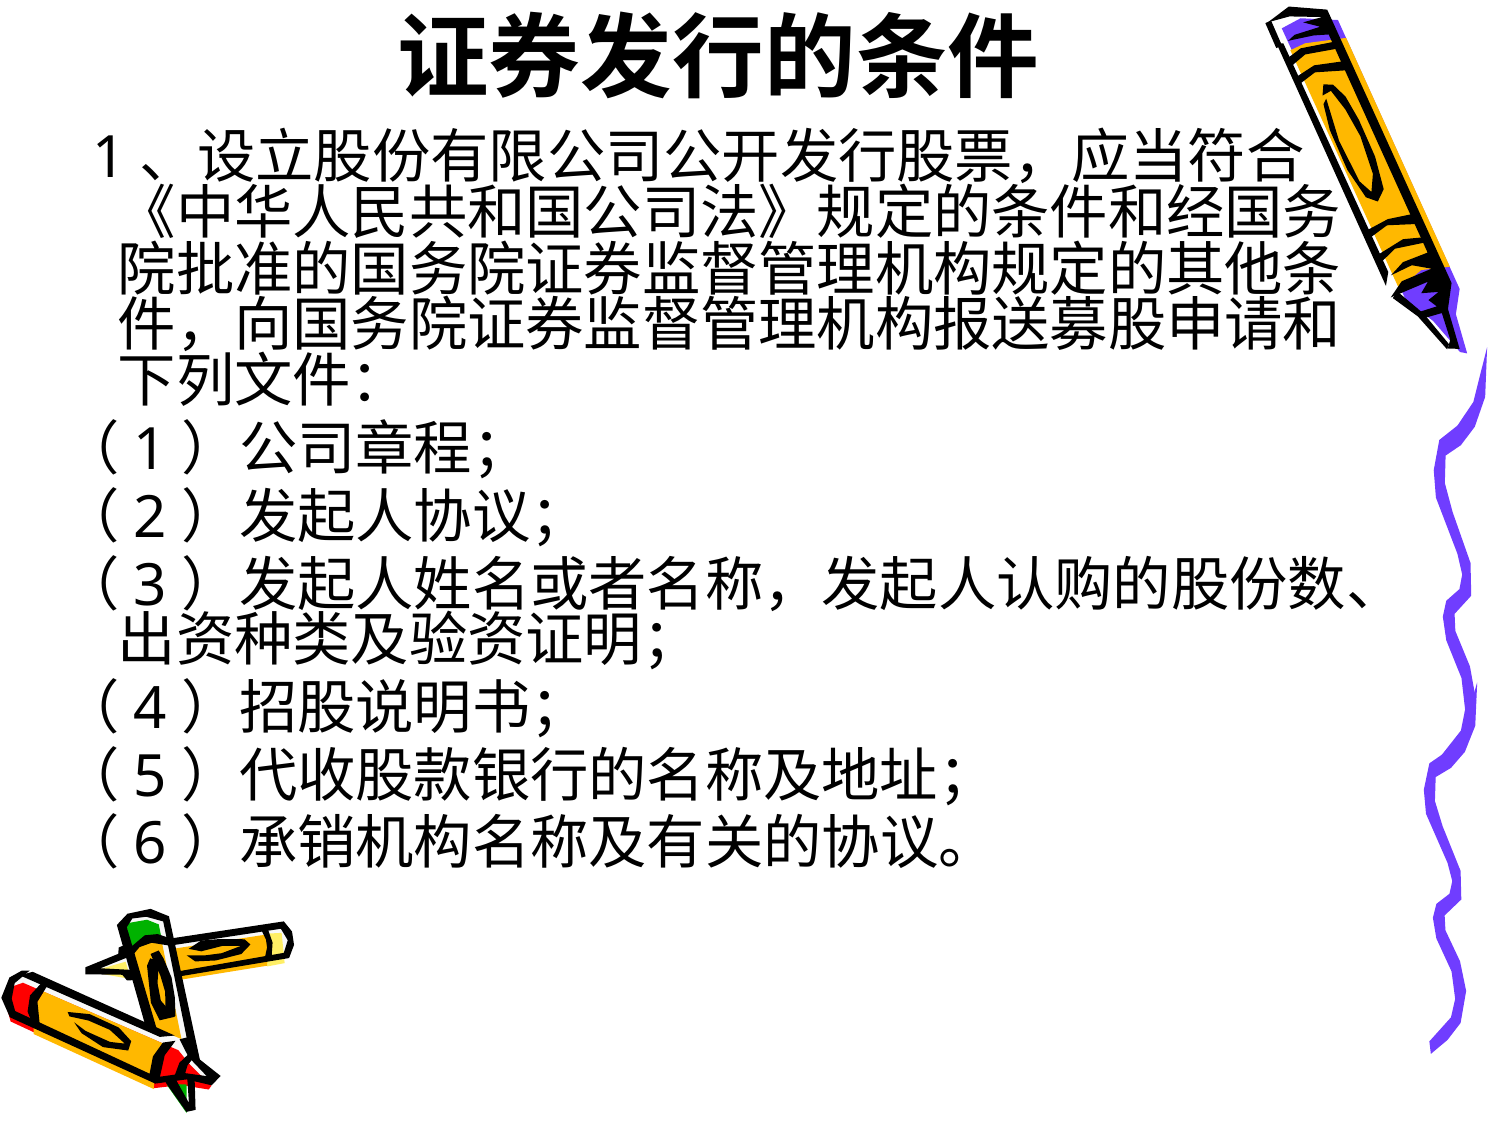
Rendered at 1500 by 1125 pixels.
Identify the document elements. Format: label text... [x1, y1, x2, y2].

title 证券发行的条件 [182, 6, 1255, 117]
list 1、设立股份有限公司公开发行股票，应当符合《中华人民共和国公司法》规定的条件和经国务院批准的国务院证券监督管理机构规定的其他条件，向国务院证券监督管理机构报送募股申请和下列文件： （1）公司章程； （2）发起人协议； （3）发起人姓名或者名称，发起人认购的股份数、出资种类及验资证明； （4）招股说明书； （5）代收股款银行的名称及地址； （6）承销机构名称及有关的协议。 [46, 125, 1376, 901]
